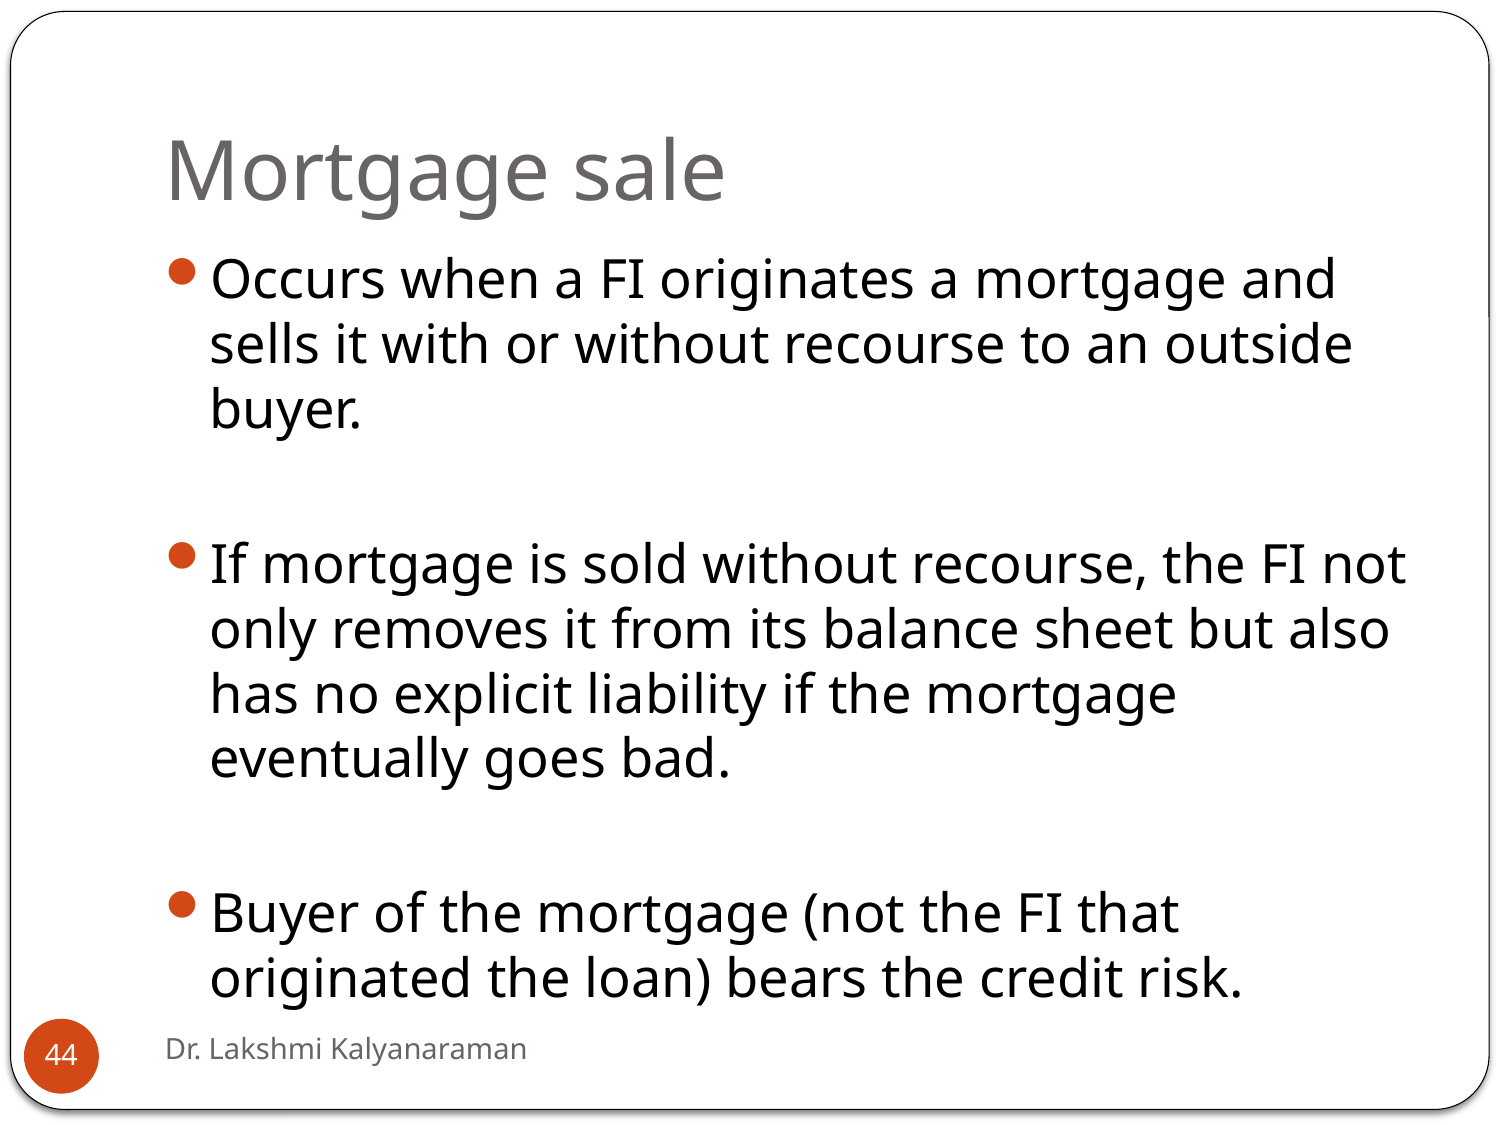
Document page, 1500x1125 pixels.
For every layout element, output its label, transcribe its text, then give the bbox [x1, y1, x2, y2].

slide_number 44 [23, 1018, 99, 1094]
title Mortgage sale [150, 45, 1425, 233]
footer Dr. Lakshmi Kalyanaraman [150, 1012, 800, 1088]
list Occurs when a FI originates a mortgage and sells it with or without recourse to an outside buyer. If mortgage is sold without recourse, the FI not only removes it from its balance sheet but also has no explicit liability if the mortgage eventually goes bad. Buyer of the mortgage (not the FI that originated the loan) bears the credit risk. [150, 237, 1425, 988]
